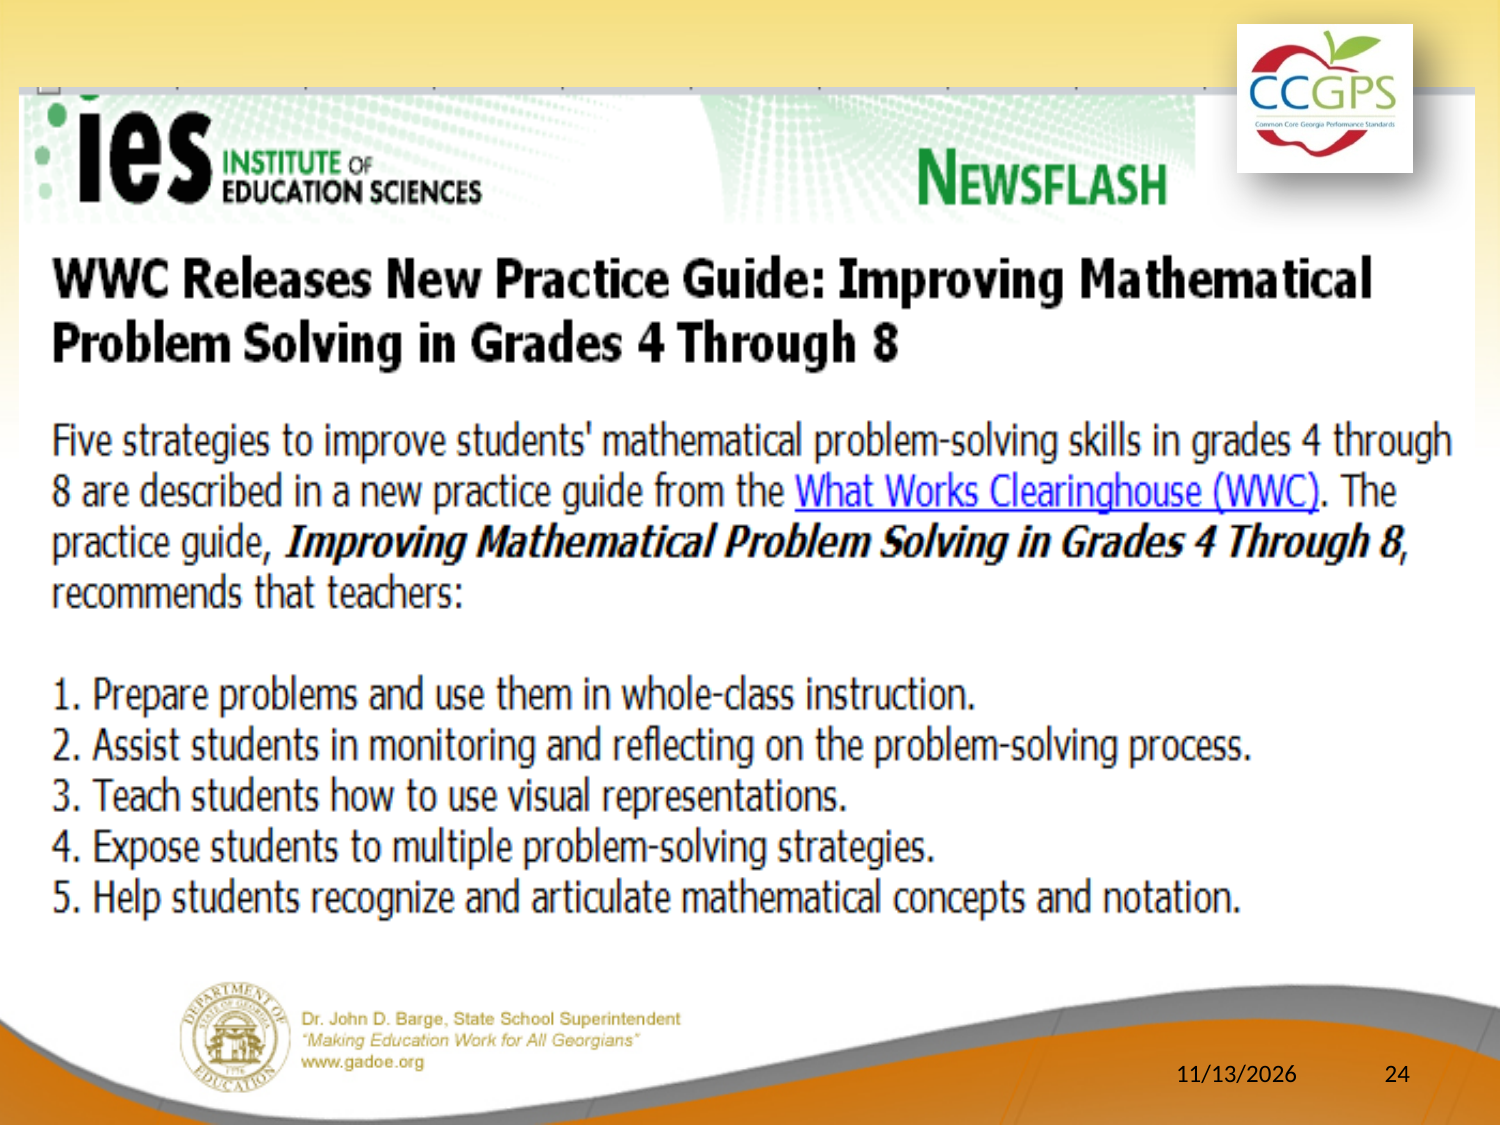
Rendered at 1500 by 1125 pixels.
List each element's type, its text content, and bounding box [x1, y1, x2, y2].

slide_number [1137, 1042, 1313, 1103]
picture [0, 0, 1500, 1125]
slide_number 24 [1325, 1042, 1425, 1103]
